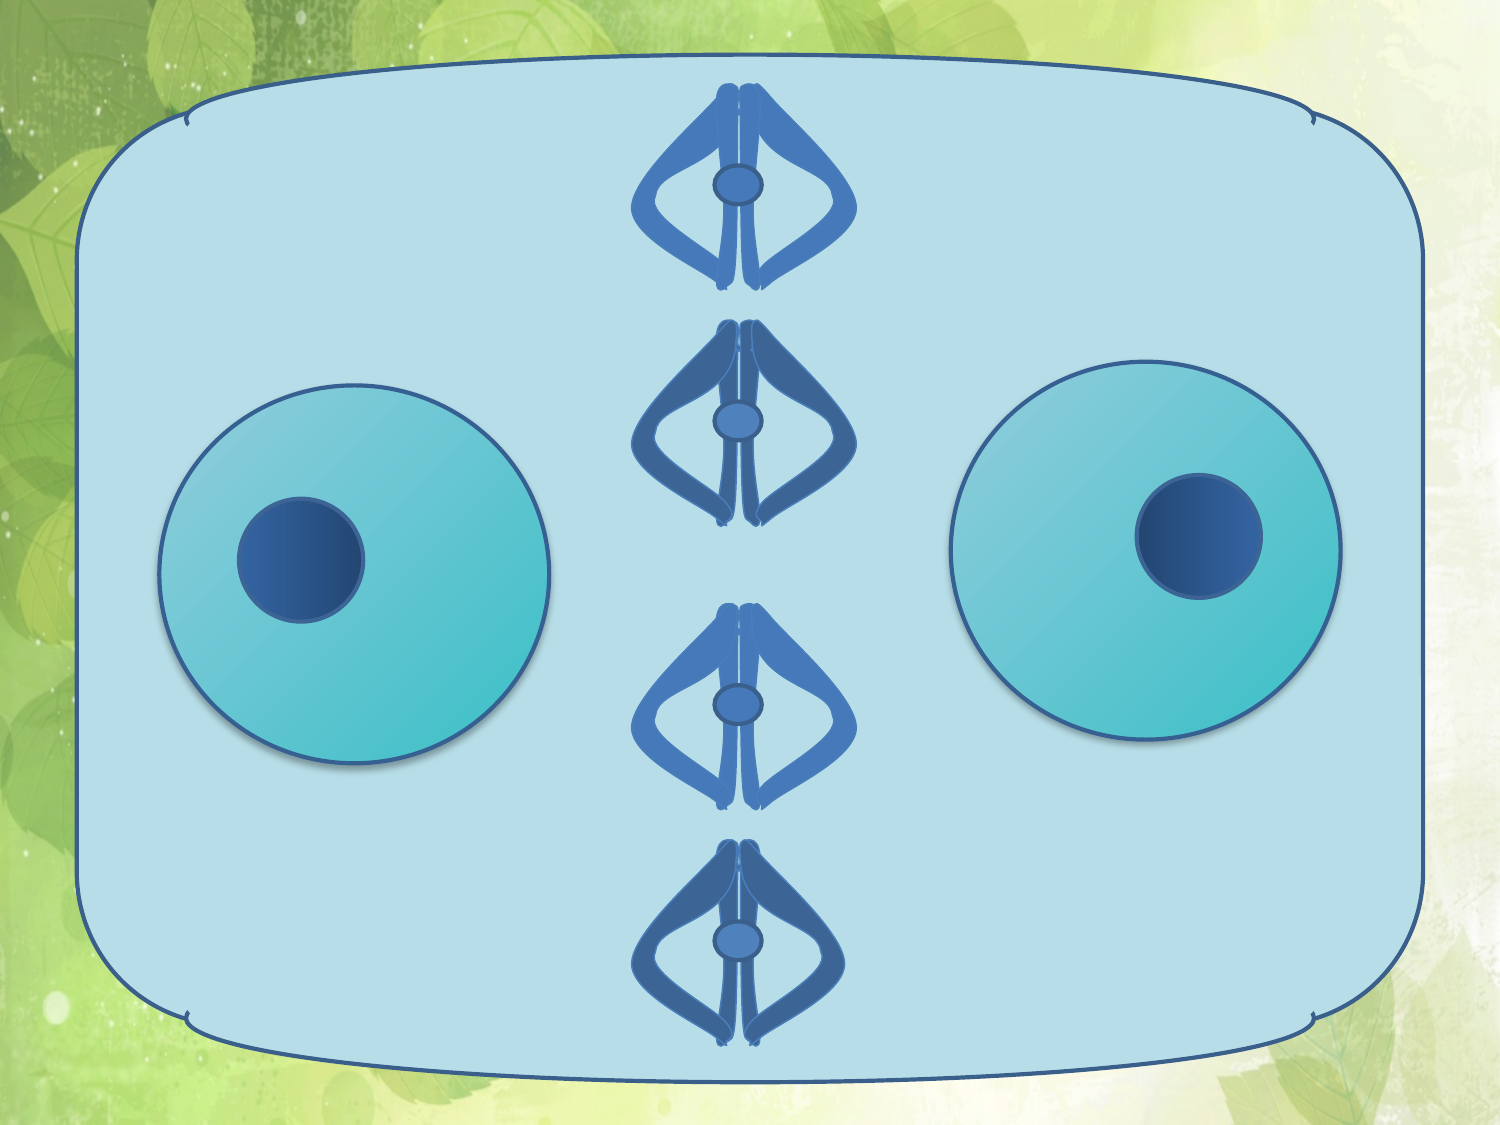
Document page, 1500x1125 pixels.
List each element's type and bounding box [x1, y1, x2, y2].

text_box [714, 597, 762, 815]
text_box [76, 54, 1424, 1083]
text_box [714, 77, 762, 295]
text_box [159, 385, 550, 764]
text_box [714, 314, 762, 532]
text_box [950, 361, 1341, 740]
text_box [714, 833, 762, 1051]
